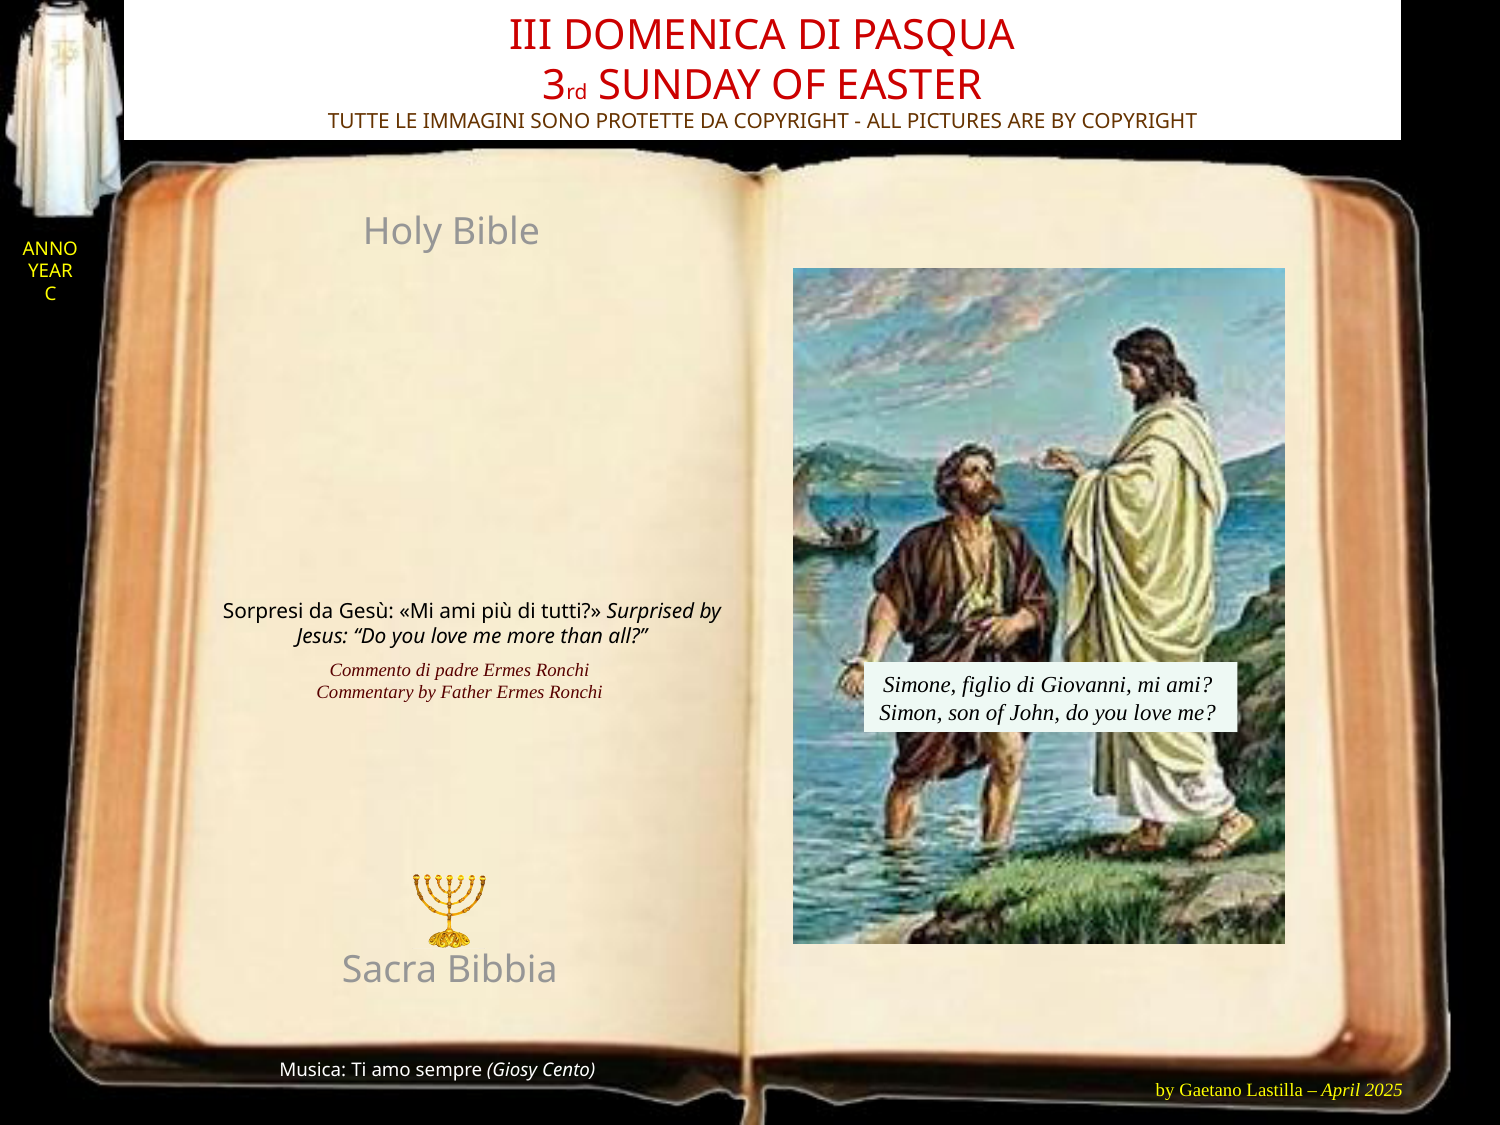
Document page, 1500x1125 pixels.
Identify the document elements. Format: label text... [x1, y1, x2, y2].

text_box III DOMENICA DI PASQUA 3rd SUNDAY OF EASTER TUTTE LE IMMAGINI SONO PROTETTE DA COPYRIGHT - ALL PICTURES ARE BY COPYRIGHT [124, 0, 1400, 140]
text_box Commento di padre Ermes Ronchi Commentary by Father Ermes Ronchi [287, 649, 632, 710]
text_box Holy Bible [348, 199, 556, 260]
text_box Sacra Bibbia [187, 937, 713, 998]
text_box Musica: Ti amo sempre (Giosy Cento) [137, 1050, 738, 1088]
picture [0, 0, 1500, 1125]
text_box by Gaetano Lastilla – April 2025 [998, 1070, 1500, 1108]
text_box ANNO YEAR C [7, 229, 93, 312]
text_box Sorpresi da Gesù: «Mi ami più di tutti?» Surprised by Jesus: “Do you love me more than all?” [190, 565, 754, 681]
